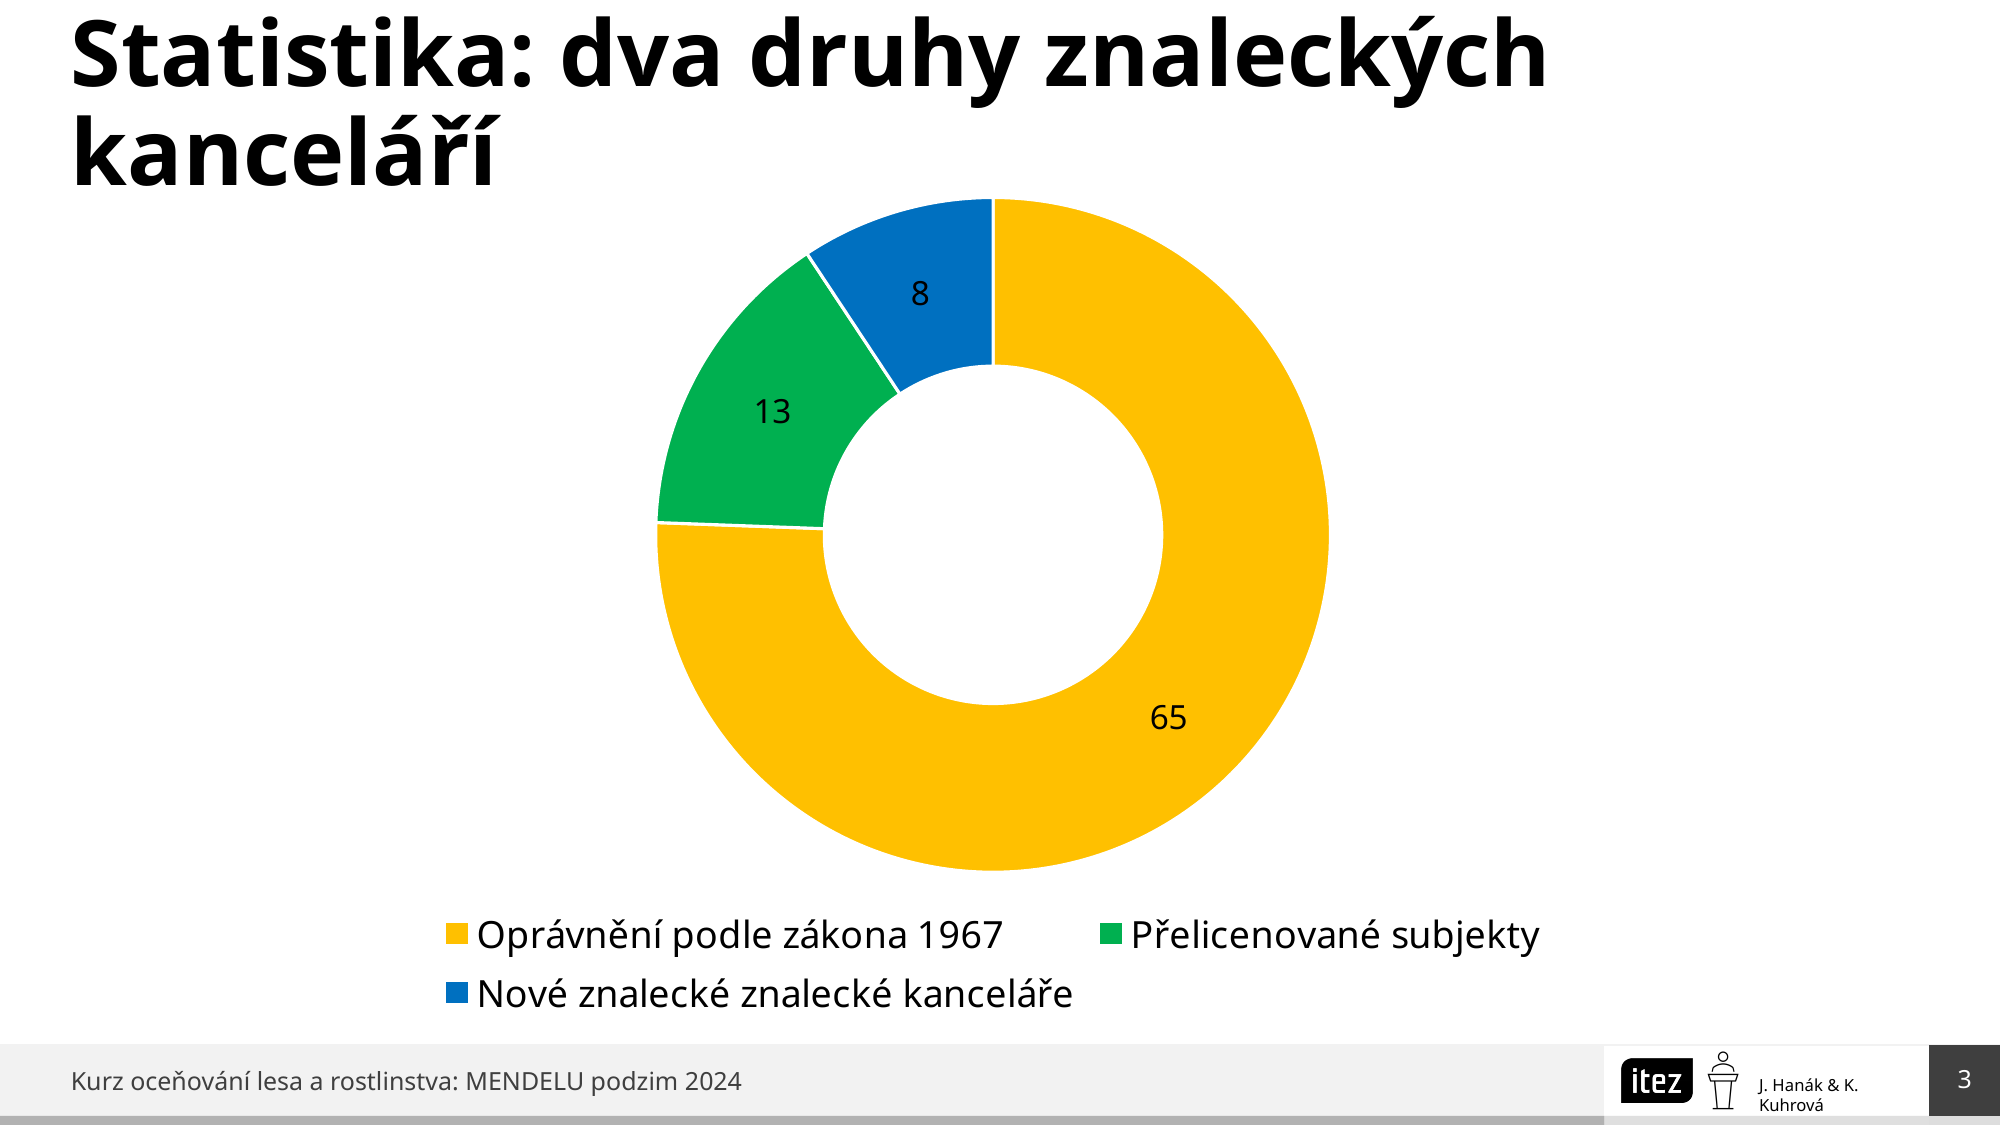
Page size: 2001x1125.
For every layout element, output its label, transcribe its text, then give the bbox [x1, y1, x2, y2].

slide_number 3 [1929, 1045, 2000, 1116]
chart [70, 180, 1916, 1027]
picture [1621, 1049, 1754, 1112]
footer Kurz oceňování lesa a rostlinstva: MENDELU podzim 2024 [70, 1056, 1000, 1105]
title Statistika: dva druhy znaleckých kanceláří [70, 70, 1930, 142]
